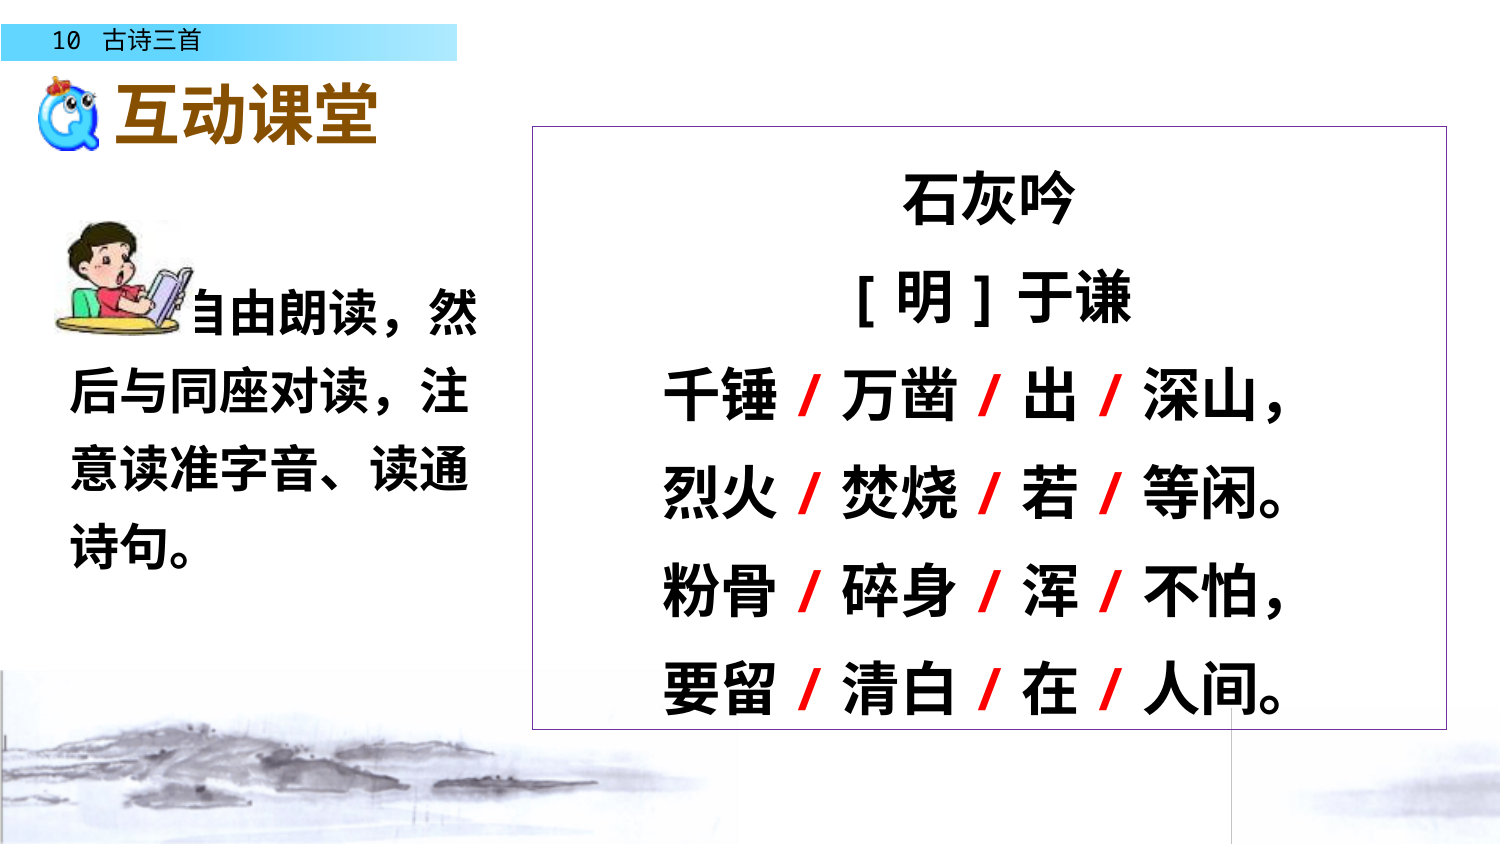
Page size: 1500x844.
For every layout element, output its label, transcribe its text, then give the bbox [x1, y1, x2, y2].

text_box 自由朗读，然后与同座对读，注意读准字音、读通诗句。 [54, 256, 504, 583]
text_box 互动课堂 [102, 67, 420, 159]
picture [1230, 708, 1500, 844]
text_box 石灰吟 [明]于谦 千锤/万凿/出/深山， 烈火/焚烧/若/等闲。 粉骨/碎身/浑/不怕， 要留/清白/在/人间。 [532, 126, 1447, 730]
picture [0, 670, 739, 844]
picture [54, 220, 195, 336]
picture [38, 75, 100, 152]
